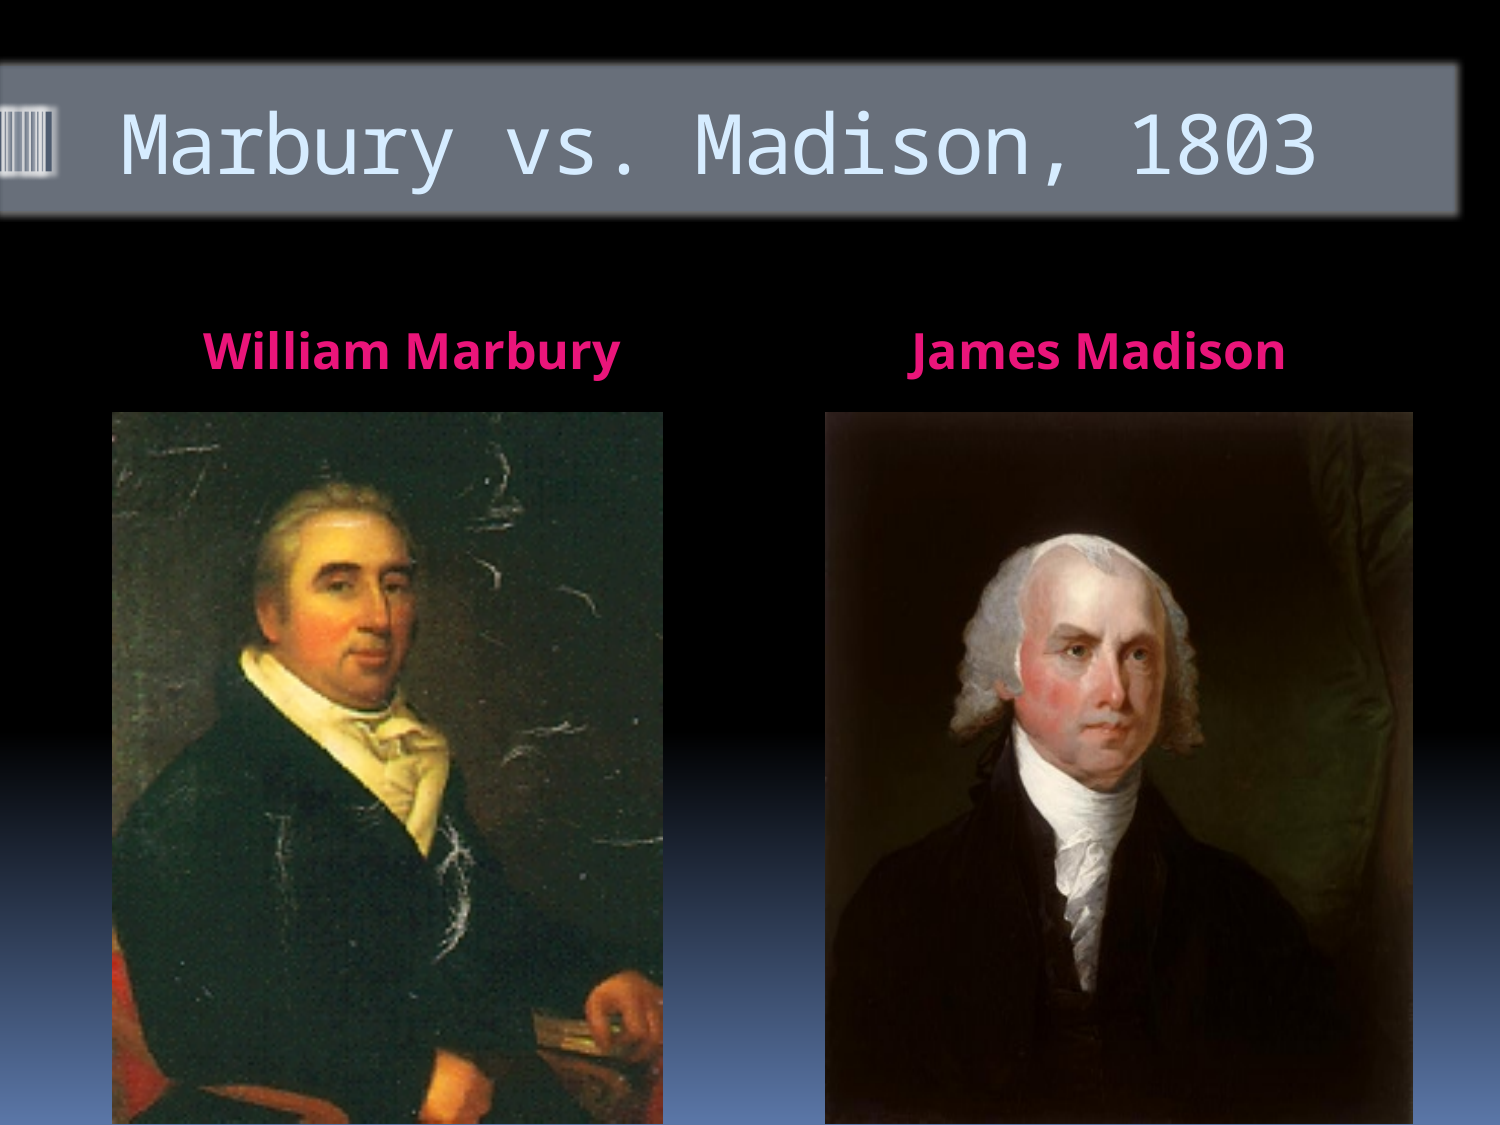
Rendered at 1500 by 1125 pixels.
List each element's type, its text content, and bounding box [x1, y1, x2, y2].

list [824, 412, 1413, 1125]
title Marbury vs. Madison, 1803 [82, 83, 1358, 234]
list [112, 411, 663, 1124]
list William Marbury [75, 296, 738, 402]
list James Madison [761, 296, 1425, 402]
